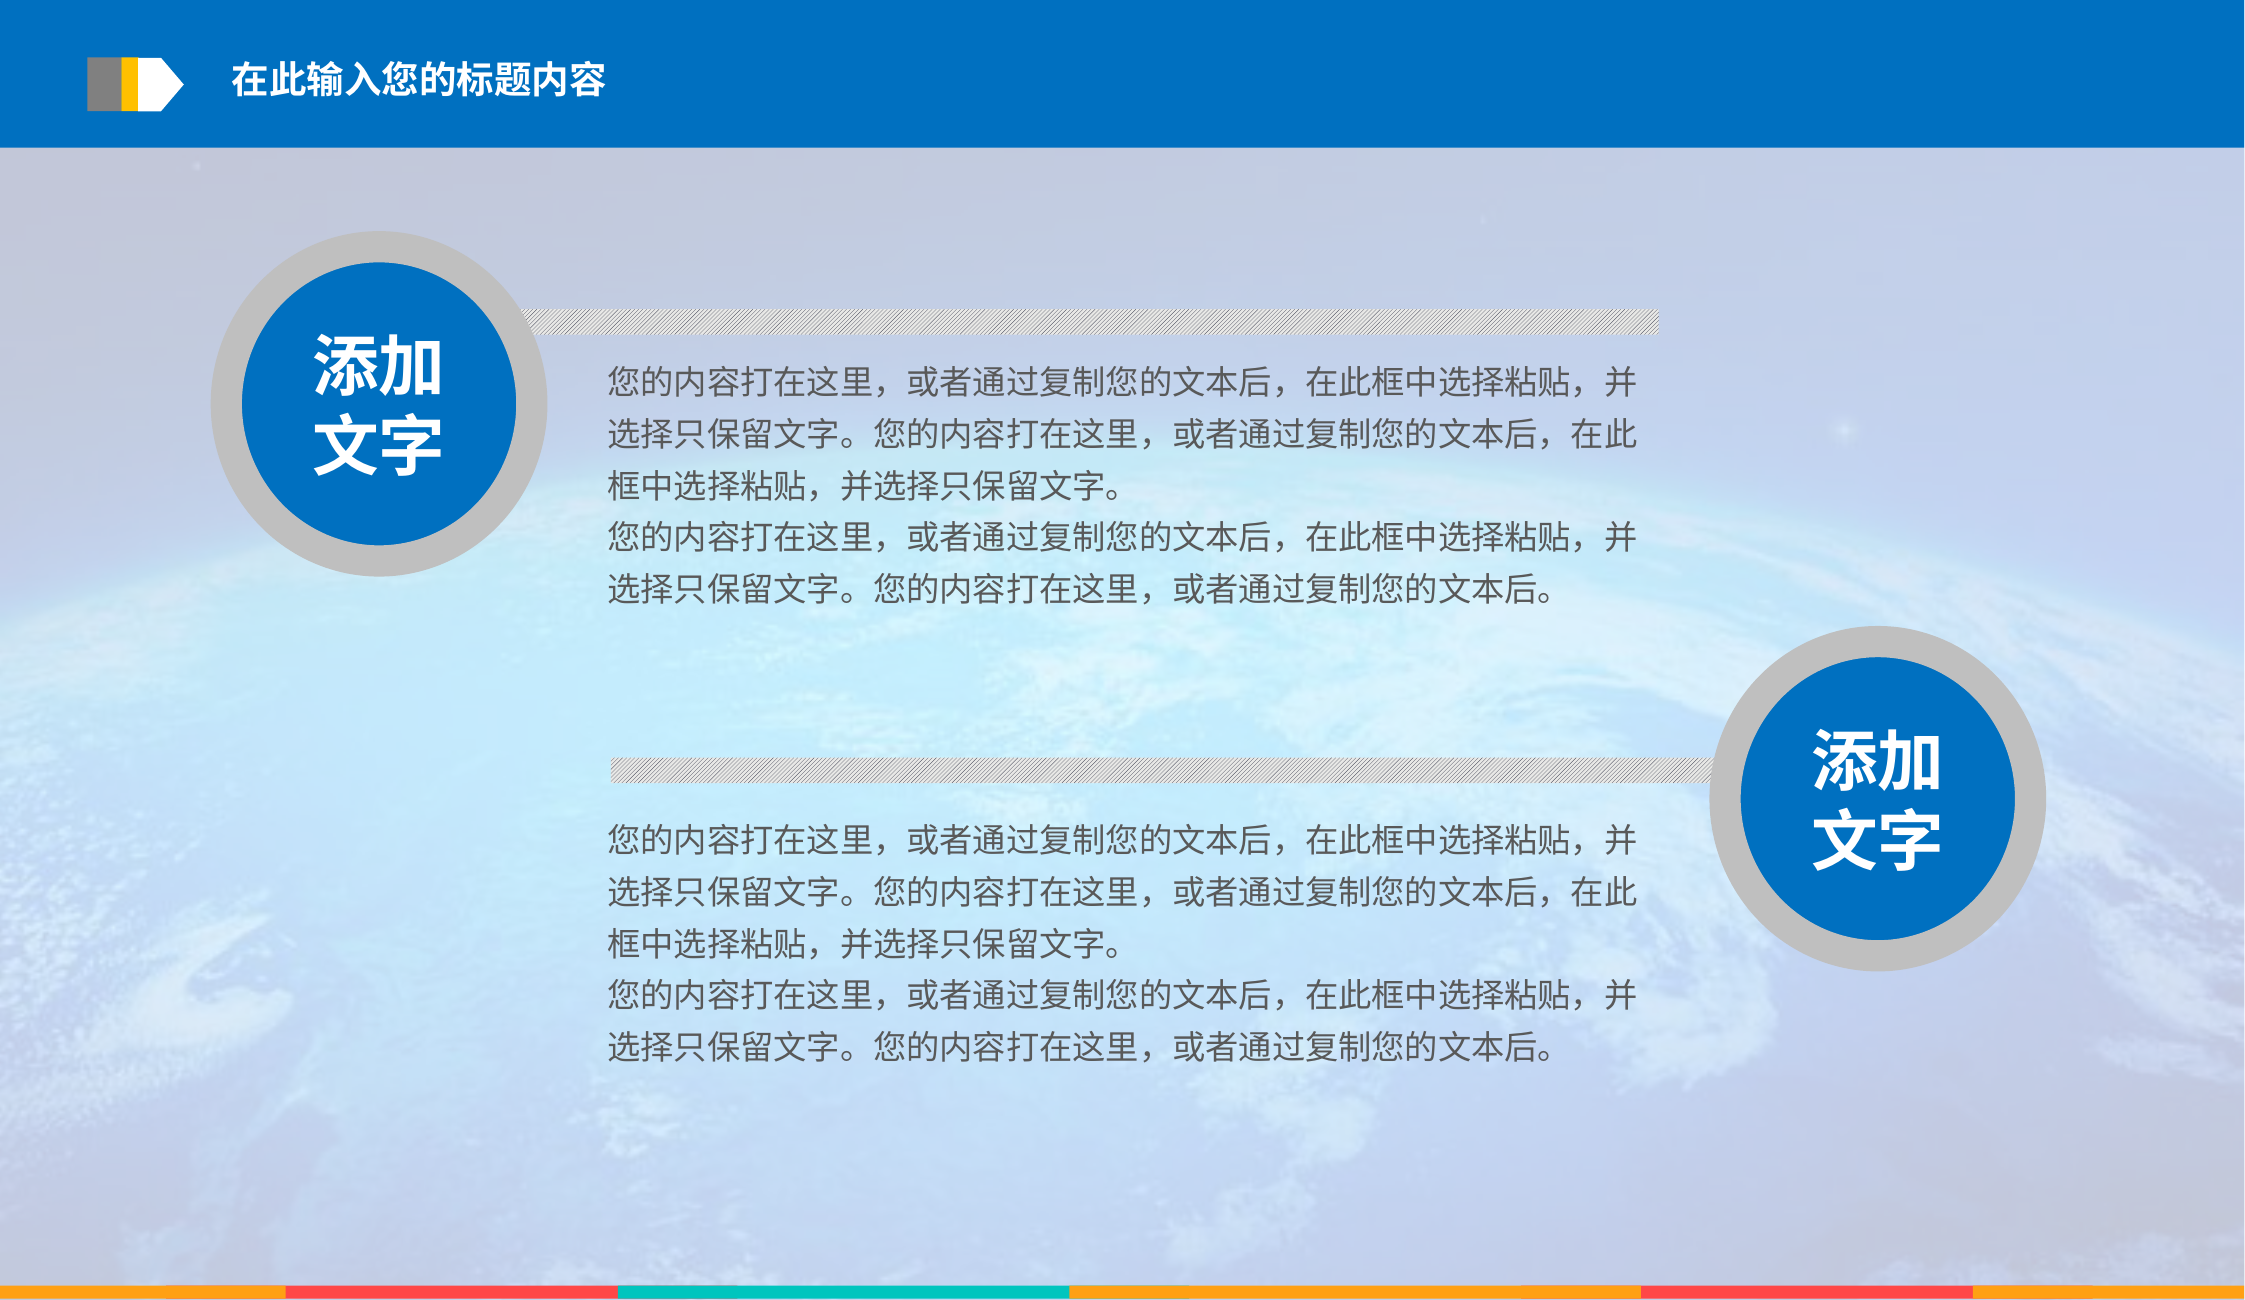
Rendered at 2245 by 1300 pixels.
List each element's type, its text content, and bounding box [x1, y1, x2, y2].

text_box 在此输入您的标题内容 [219, 49, 998, 108]
text_box 您的内容打在这里，或者通过复制您的文本后，在此框中选择粘贴，并选择只保留文字。您的内容打在这里，或者通过复制您的文本后，在此框中选择粘贴，并选择只保留文字。 您的内容打在这里，或者通过复制您的文本后，在此框中选择粘贴，并选择只保留文字。您的内容打在这里，或者通过复制您的文本后。 [590, 340, 1679, 617]
text_box [610, 757, 1730, 784]
text_box 添加文字 [226, 246, 532, 561]
text_box [287, 1284, 617, 1300]
text_box 您的内容打在这里，或者通过复制您的文本后，在此框中选择粘贴，并选择只保留文字。您的内容打在这里，或者通过复制您的文本后，在此框中选择粘贴，并选择只保留文字。 您的内容打在这里，或者通过复制您的文本后，在此框中选择粘贴，并选择只保留文字。您的内容打在这里，或者通过复制您的文本后。 [590, 798, 1679, 1075]
text_box [1972, 1284, 2245, 1300]
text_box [87, 57, 184, 112]
text_box [1068, 1284, 1642, 1300]
text_box [504, 308, 1660, 336]
text_box [0, 0, 2245, 149]
text_box 添加文字 [1725, 641, 2031, 956]
text_box [1642, 1284, 1972, 1300]
text_box [617, 1284, 1068, 1300]
text_box [0, 1284, 287, 1300]
